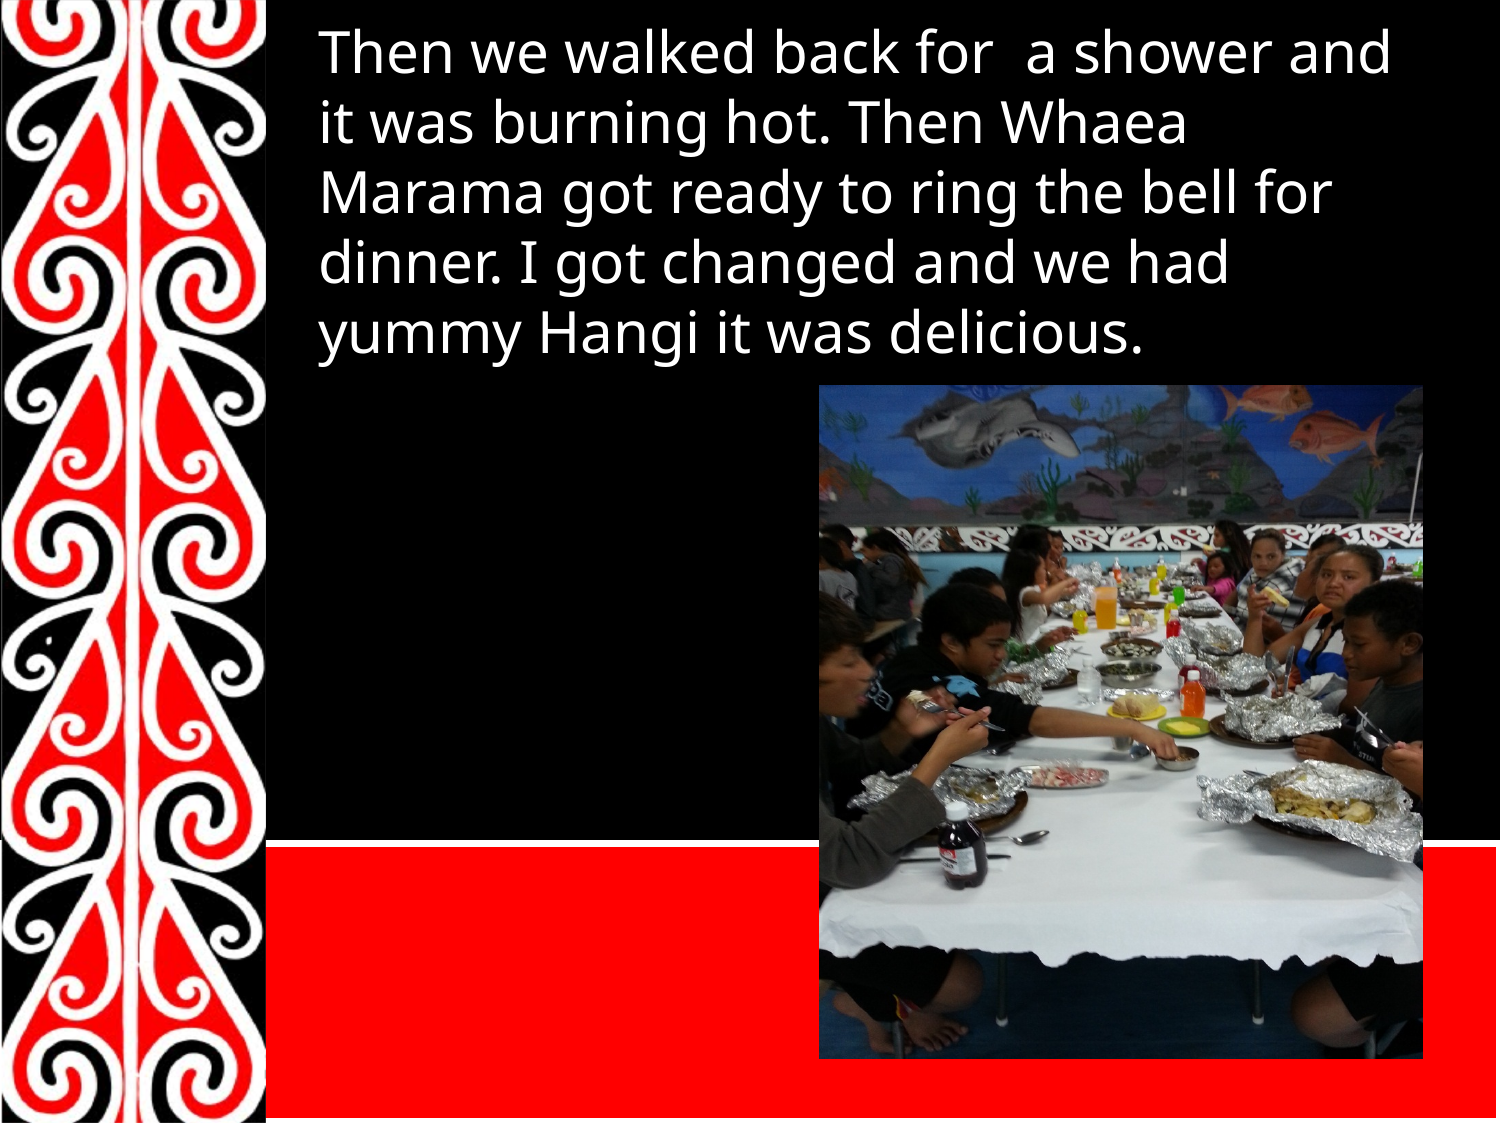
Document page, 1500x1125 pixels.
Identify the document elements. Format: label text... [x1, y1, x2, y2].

text_box [0, 840, 1500, 1125]
picture [0, 1, 695, 1122]
text_box Then we walked back for a shower and it was burning hot. Then Whaea Marama got ready to ring the bell for dinner. I got changed and we had yummy Hangi it was delicious. [303, 7, 1426, 372]
picture [819, 385, 1423, 1059]
